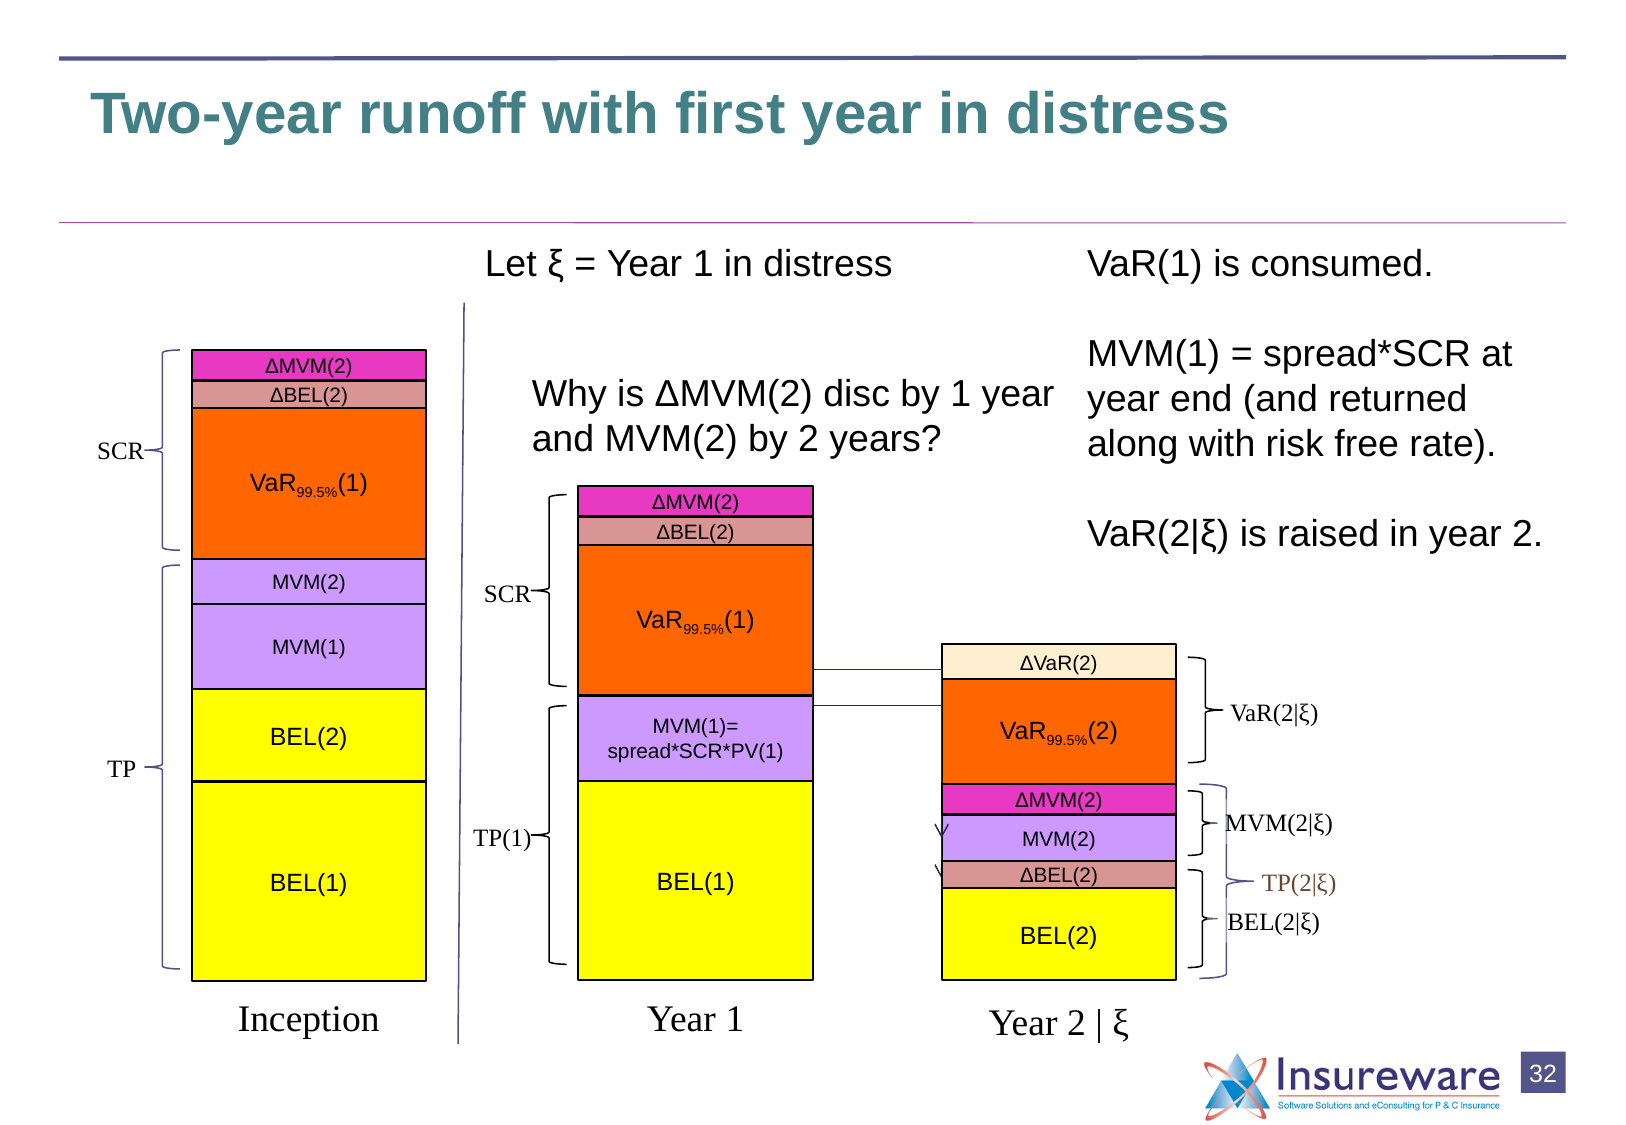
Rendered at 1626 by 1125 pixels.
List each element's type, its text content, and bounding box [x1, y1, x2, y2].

title Two-year runoff with first year in distress [90, 79, 1568, 204]
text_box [44, 349, 1376, 1052]
text_box VaR(1) is consumed. MVM(1) = spread*SCR at year end (and returned along with risk free rate). VaR(2|ξ) is raised in year 2. [1072, 231, 1569, 562]
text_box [89, 670, 833, 677]
text_box Let ξ = Year 1 in distress [470, 231, 1068, 292]
picture [1202, 1052, 1500, 1122]
slide_number 31 [1520, 1051, 1566, 1093]
